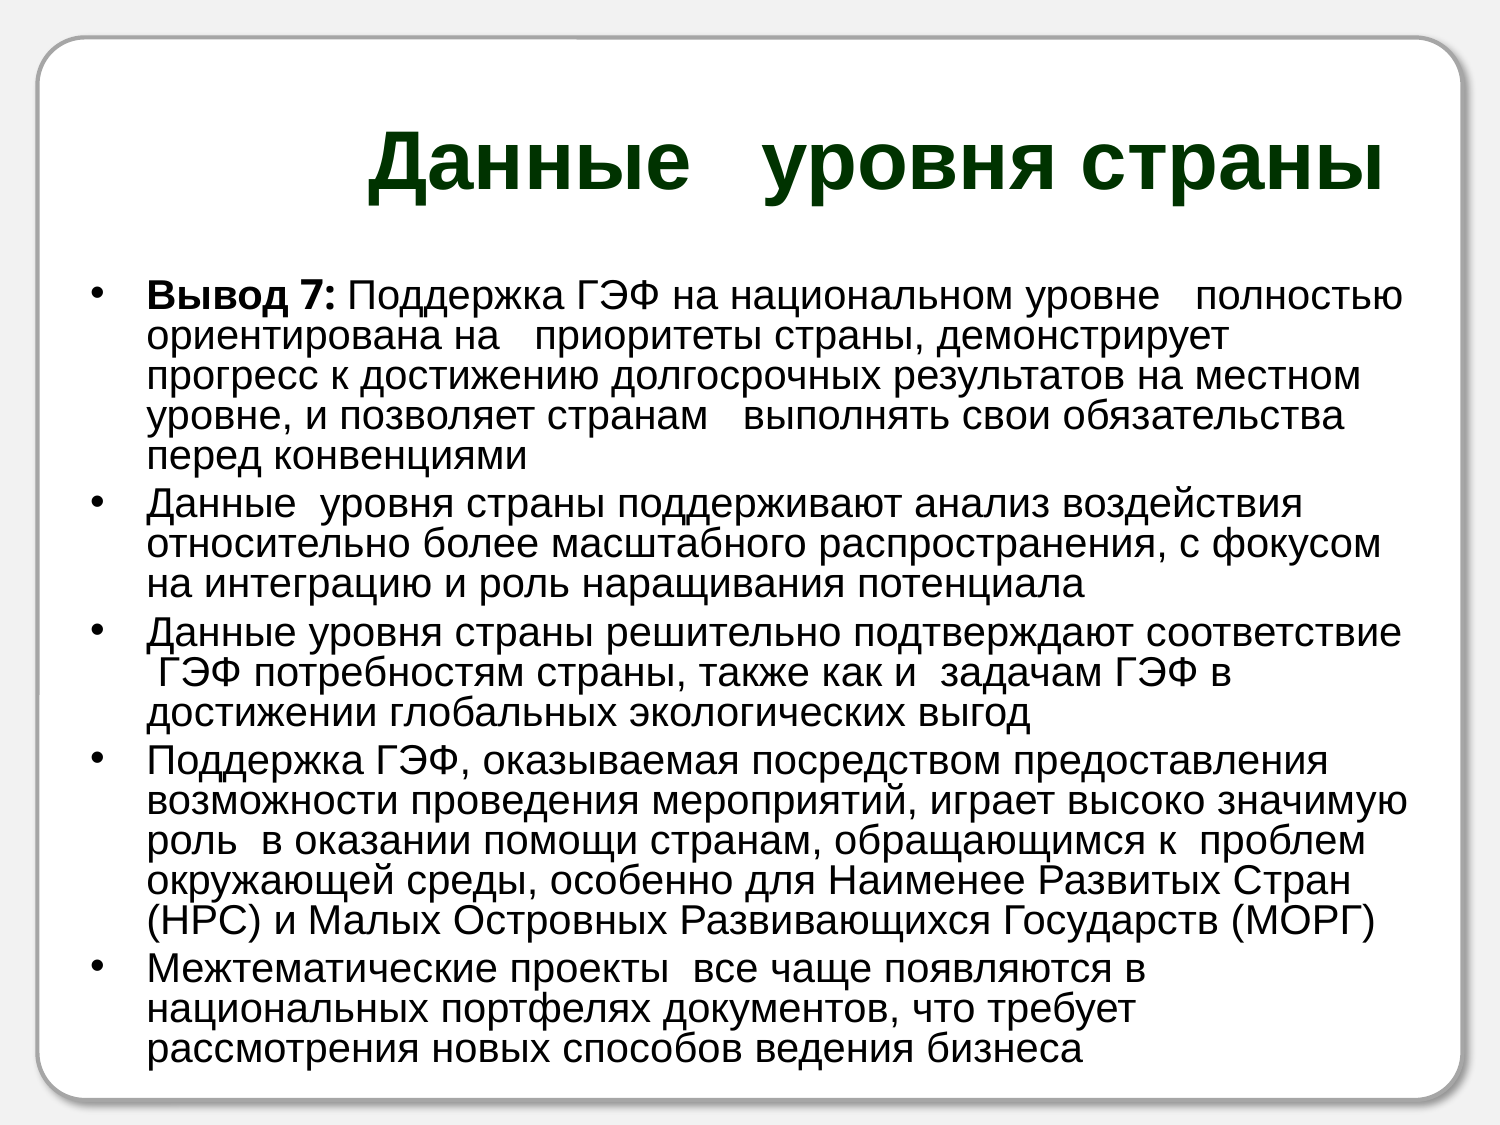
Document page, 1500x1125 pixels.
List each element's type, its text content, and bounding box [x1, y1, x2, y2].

title Данные уровня страны [75, 62, 1425, 250]
list Вывод 7: Поддержка ГЭФ на национальном уровне полностью ориентирована на приоритеты страны, демонстрирует прогресс к достижению долгосрочных результатов на местном уровне, и позволяет странам выполнять свои обязательства перед конвенциями Данные уровня страны поддерживают анализ воздействия относительно более масштабного распространения, с фокусом на интеграцию и роль наращивания потенциала Данные уровня страны решительно подтверждают соответствие ГЭФ потребностям страны, также как и задачам ГЭФ в достижении глобальных экологических выгод Поддержка ГЭФ, оказываемая посредством предоставления возможности проведения мероприятий, играет высоко значимую роль в оказании помощи странам, обращающимся к проблем окружающей среды, особенно для Наименее Развитых Стран (НРС) и Малых Островных Развивающихся Государств (МОРГ) Межтематические проекты все чаще появляются в национальных портфелях документов, что требует рассмотрения новых способов ведения бизнеса [74, 269, 1426, 1013]
